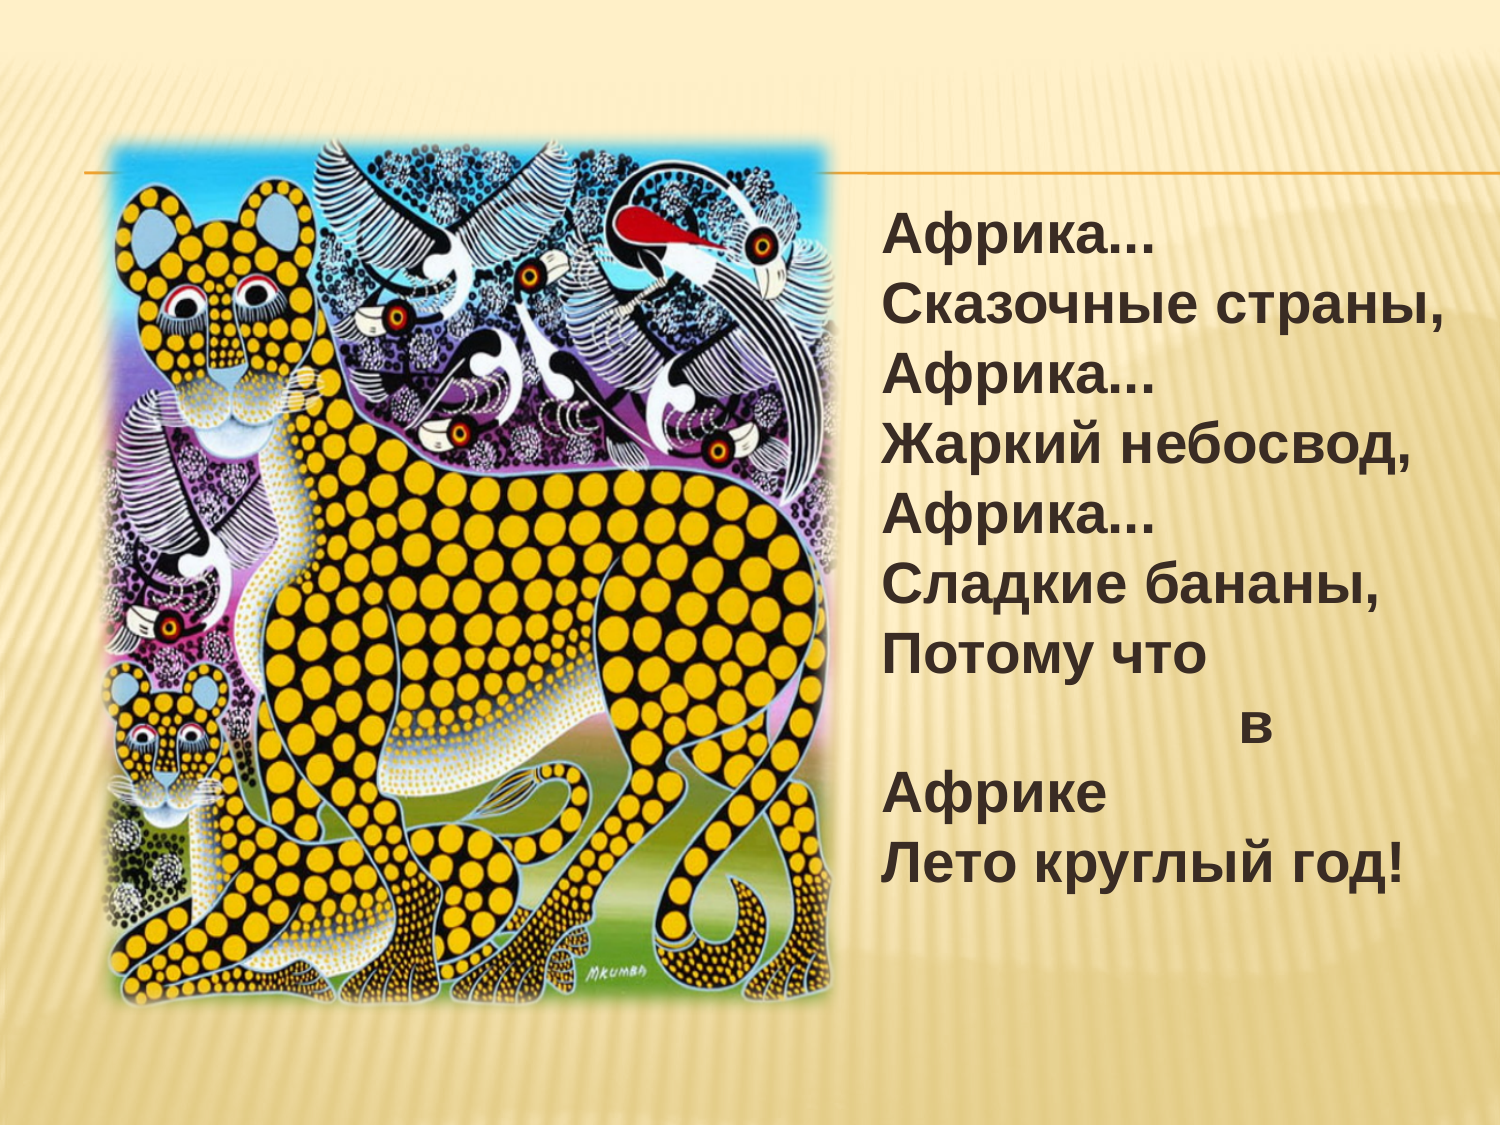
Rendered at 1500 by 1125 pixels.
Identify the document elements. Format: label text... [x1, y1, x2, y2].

text_box Африка... Сказочные страны, Африка... Жаркий небосвод, Африка... Сладкие бананы, Потому что в Африке Лето круглый год! [867, 187, 1465, 992]
picture [93, 128, 844, 1015]
